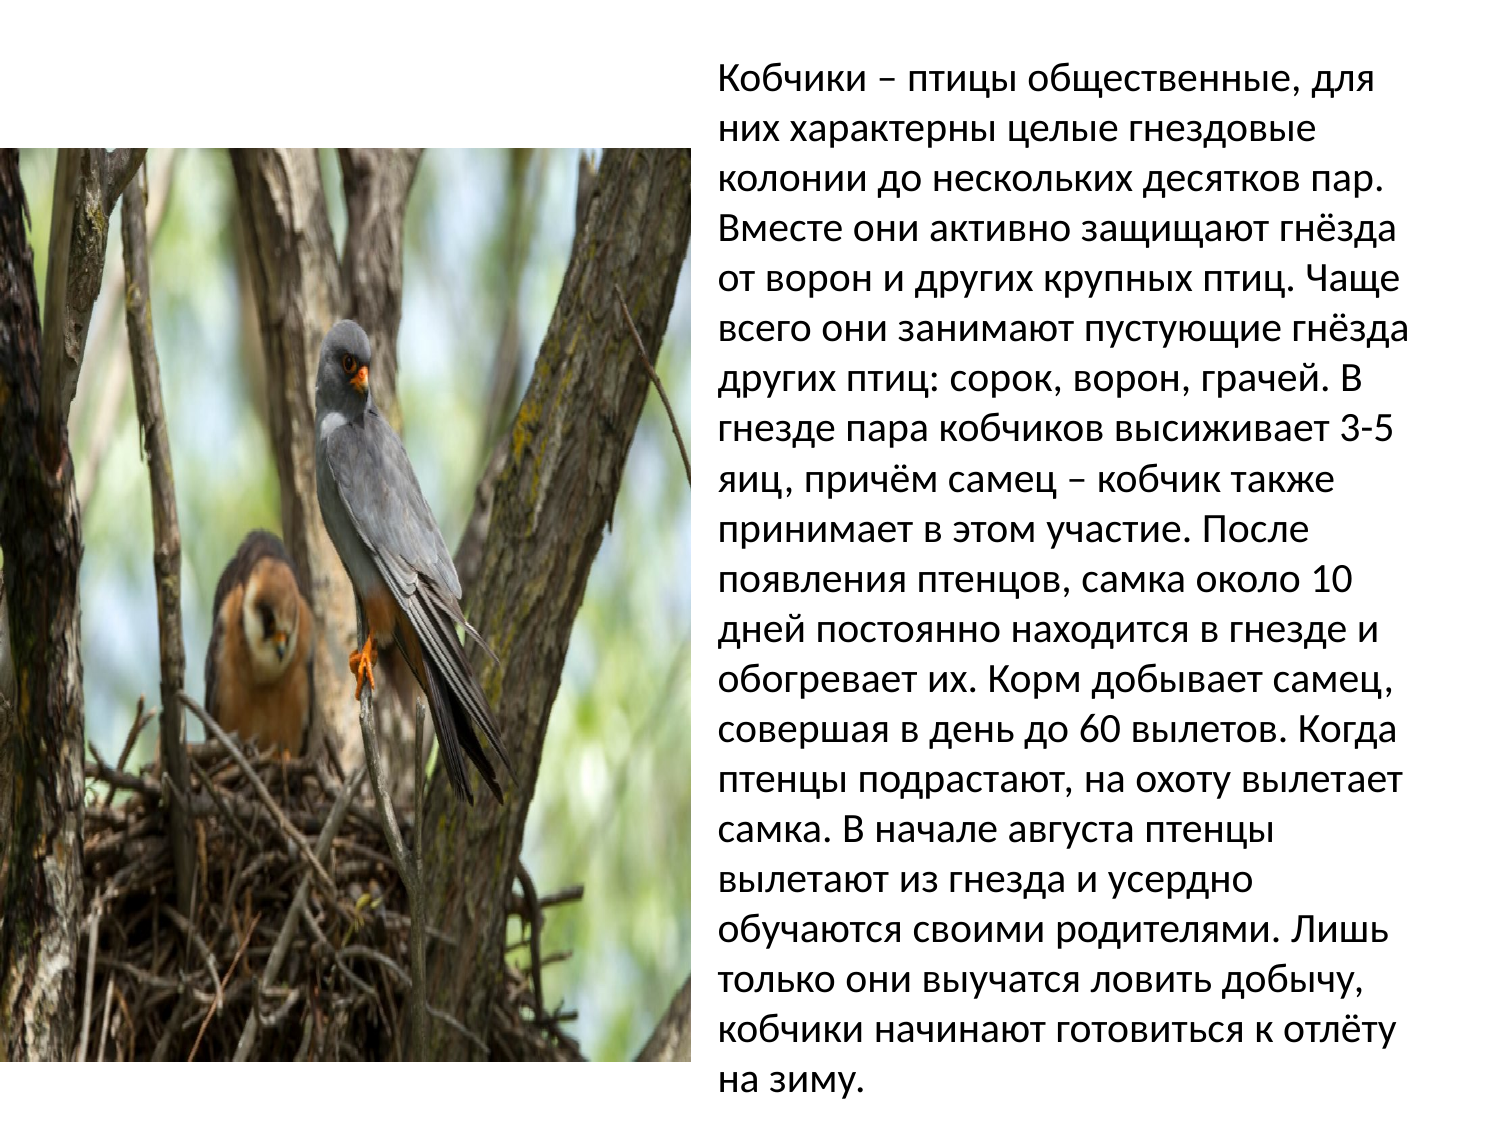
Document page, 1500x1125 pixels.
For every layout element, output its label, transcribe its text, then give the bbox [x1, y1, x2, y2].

picture [0, 148, 692, 1063]
text_box Кобчики – птицы общественные, для них характерны целые гнездовые колонии до нескольких десятков пар. Вместе они активно защищают гнёзда от ворон и других крупных птиц. Чаще всего они занимают пустующие гнёзда других птиц: сорок, ворон, грачей. В гнезде пара кобчиков высиживает 3-5 яиц, причём самец – кобчик также принимает в этом участие. После появления птенцов, самка около 10 дней постоянно находится в гнезде и обогревает их. Корм добывает самец, совершая в день до 60 вылетов. Когда птенцы подрастают, на охоту вылетает самка. В начале августа птенцы вылетают из гнезда и усердно обучаются своими родителями. Лишь только они выучатся ловить добычу, кобчики начинают готовиться к отлёту на зиму. [702, 42, 1453, 1108]
